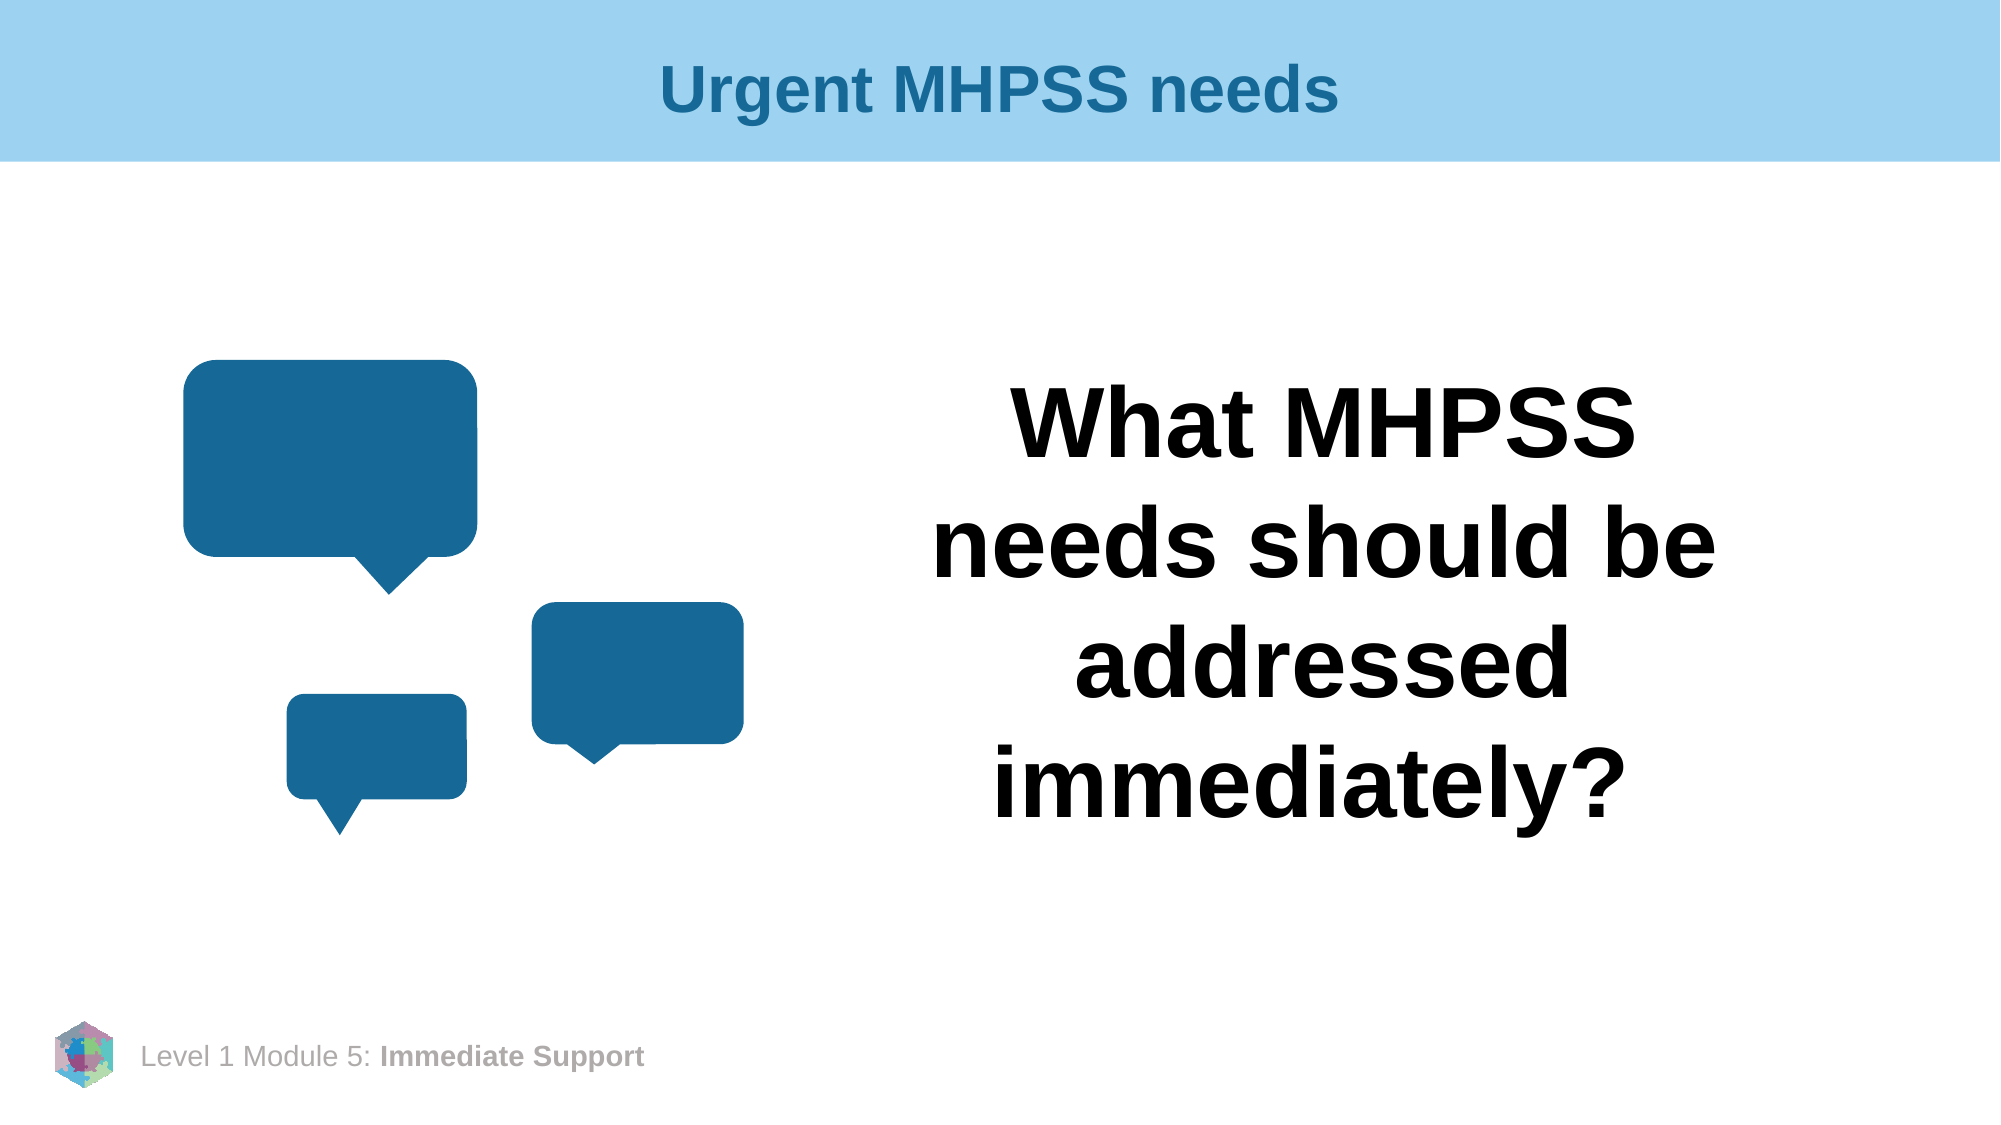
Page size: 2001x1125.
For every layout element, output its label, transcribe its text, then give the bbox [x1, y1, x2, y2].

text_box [183, 359, 744, 800]
text_box What MHPSS needs should be addressed immediately? [852, 222, 1798, 973]
title Urgent MHPSS needs [137, 19, 1863, 163]
picture [55, 1021, 113, 1088]
